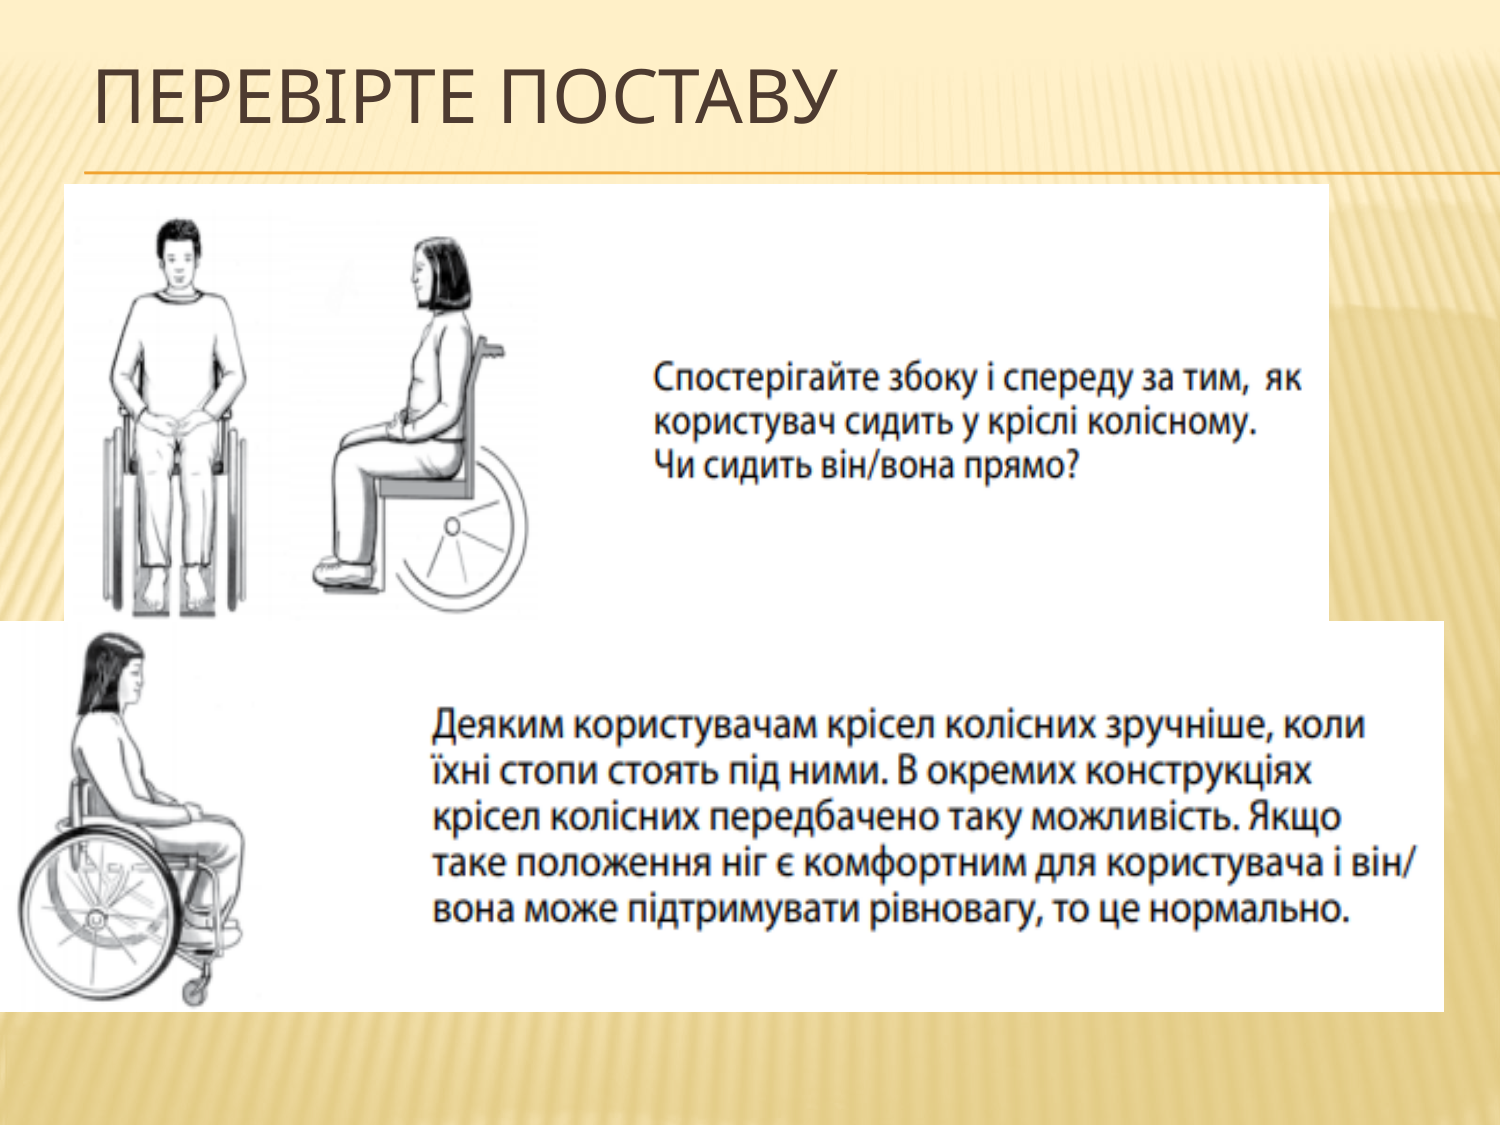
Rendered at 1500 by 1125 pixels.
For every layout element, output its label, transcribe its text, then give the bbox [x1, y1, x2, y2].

picture [0, 184, 1444, 1012]
title Перевірте поставу [76, 0, 1427, 188]
